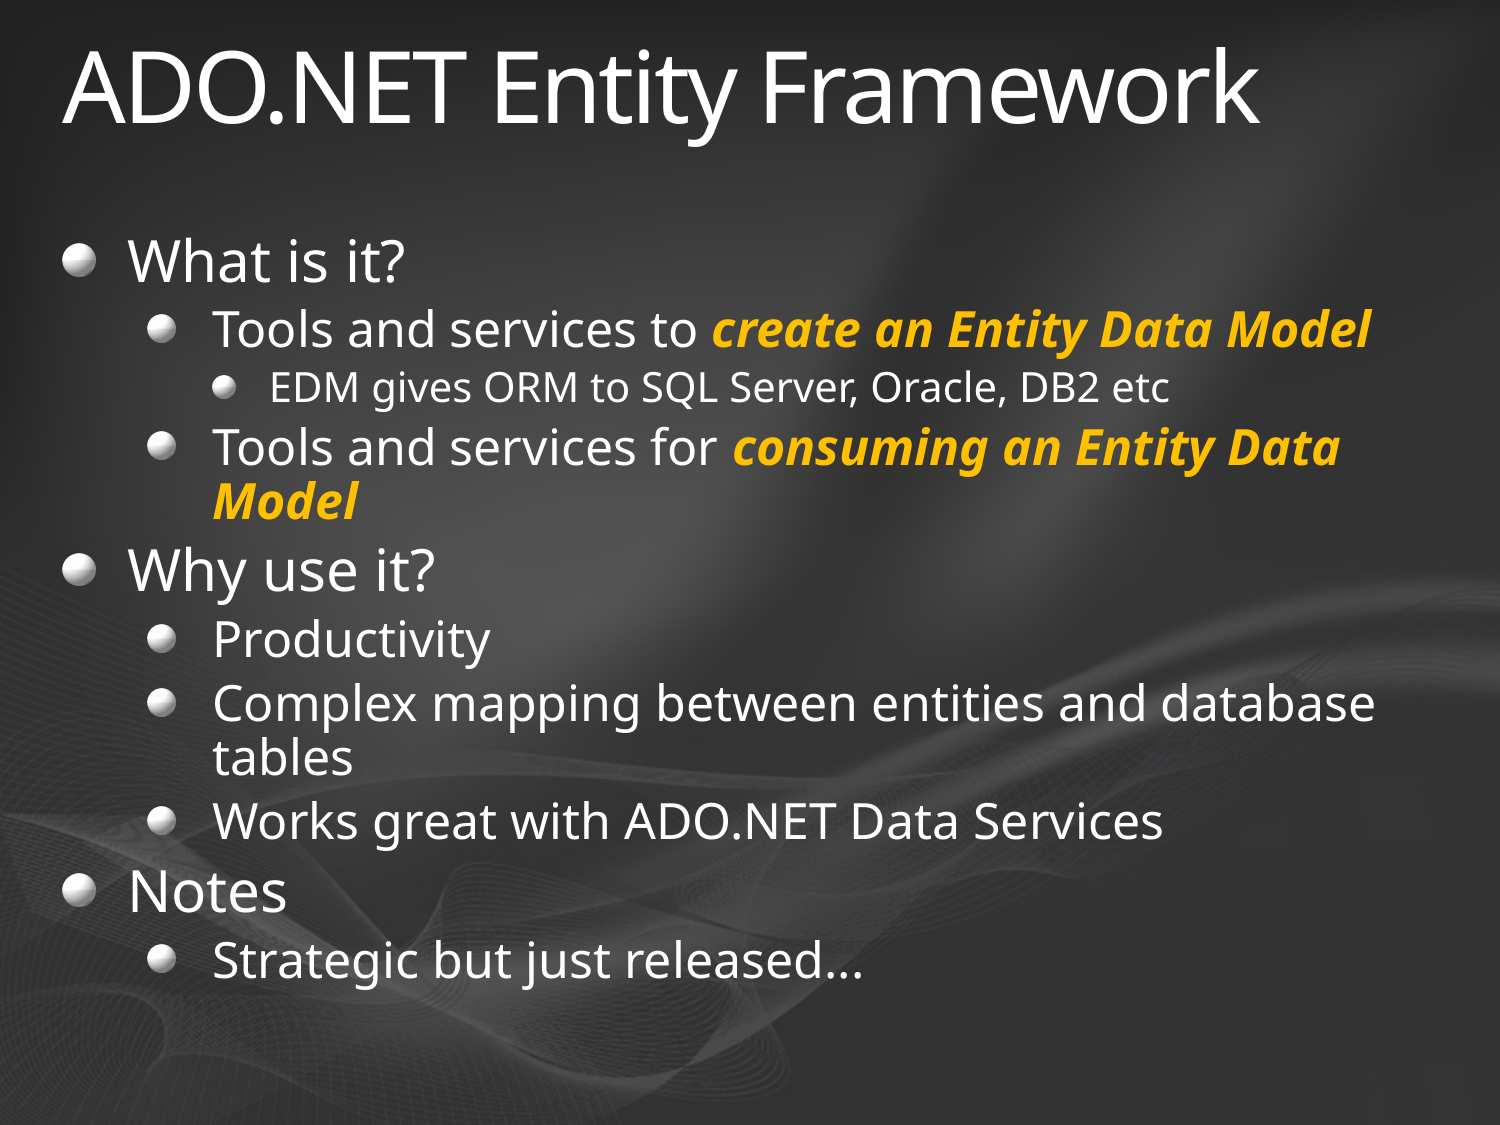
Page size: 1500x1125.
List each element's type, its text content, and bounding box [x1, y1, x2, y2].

picture [0, 0, 1500, 1125]
title ADO.NET Entity Framework [62, 37, 1438, 147]
list What is it? Tools and services to create an Entity Data Model EDM gives ORM to SQL Server, Oracle, DB2 etc Tools and services for consuming an Entity Data Model Why use it? Productivity Complex mapping between entities and database tables Works great with ADO.NET Data Services Notes Strategic but just released... [62, 231, 1438, 1016]
